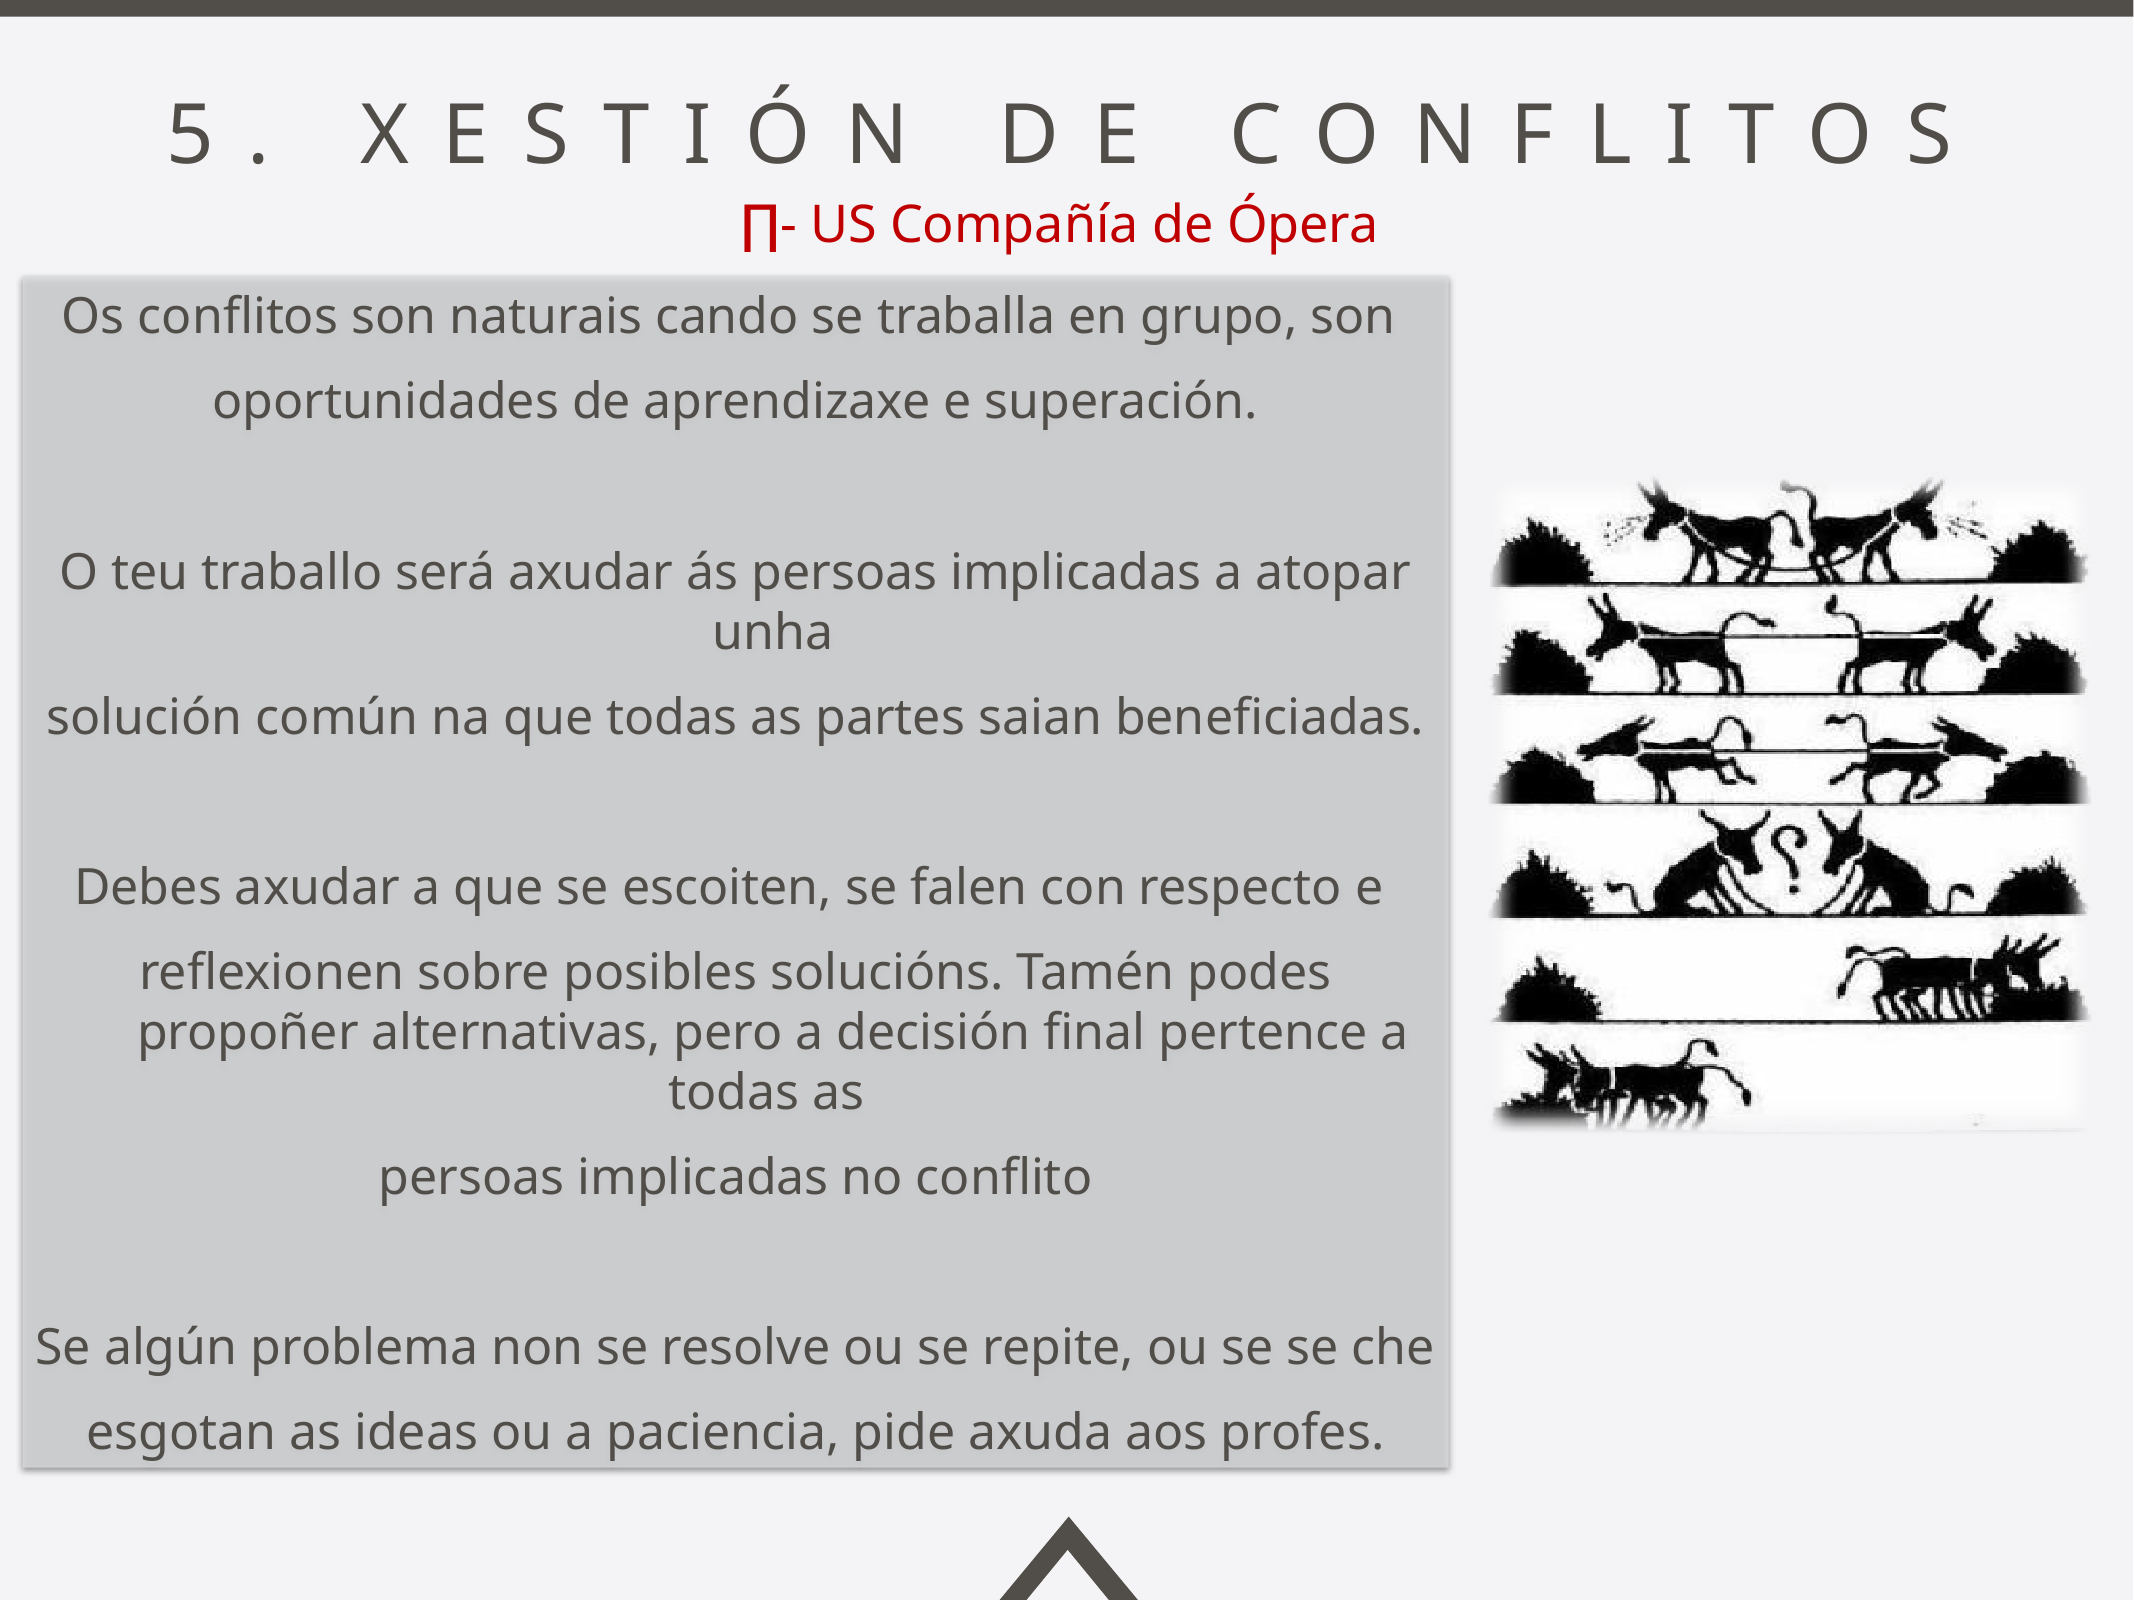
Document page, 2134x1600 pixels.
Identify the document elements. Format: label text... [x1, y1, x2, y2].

picture [1482, 470, 2096, 1136]
text_box Os conflitos son naturais cando se traballa en grupo, son oportunidades de aprendizaxe e superación. O teu traballo será axudar ás persoas implicadas a atopar unha solución común na que todas as partes saian beneficiadas. Debes axudar a que se escoiten, se falen con respecto e reflexionen sobre posibles solucións. Tamén podes propoñer alternativas, pero a decisión final pertence a todas as persoas implicadas no conflito Se algún problema non se resolve ou se repite, ou se se che esgotan as ideas ou a paciencia, pide axuda aos profes. [22, 275, 1449, 1468]
text_box ∏- US Compañía de Ópera [420, 183, 1700, 250]
text_box 5. Xestión de conflitos [78, 72, 2041, 208]
